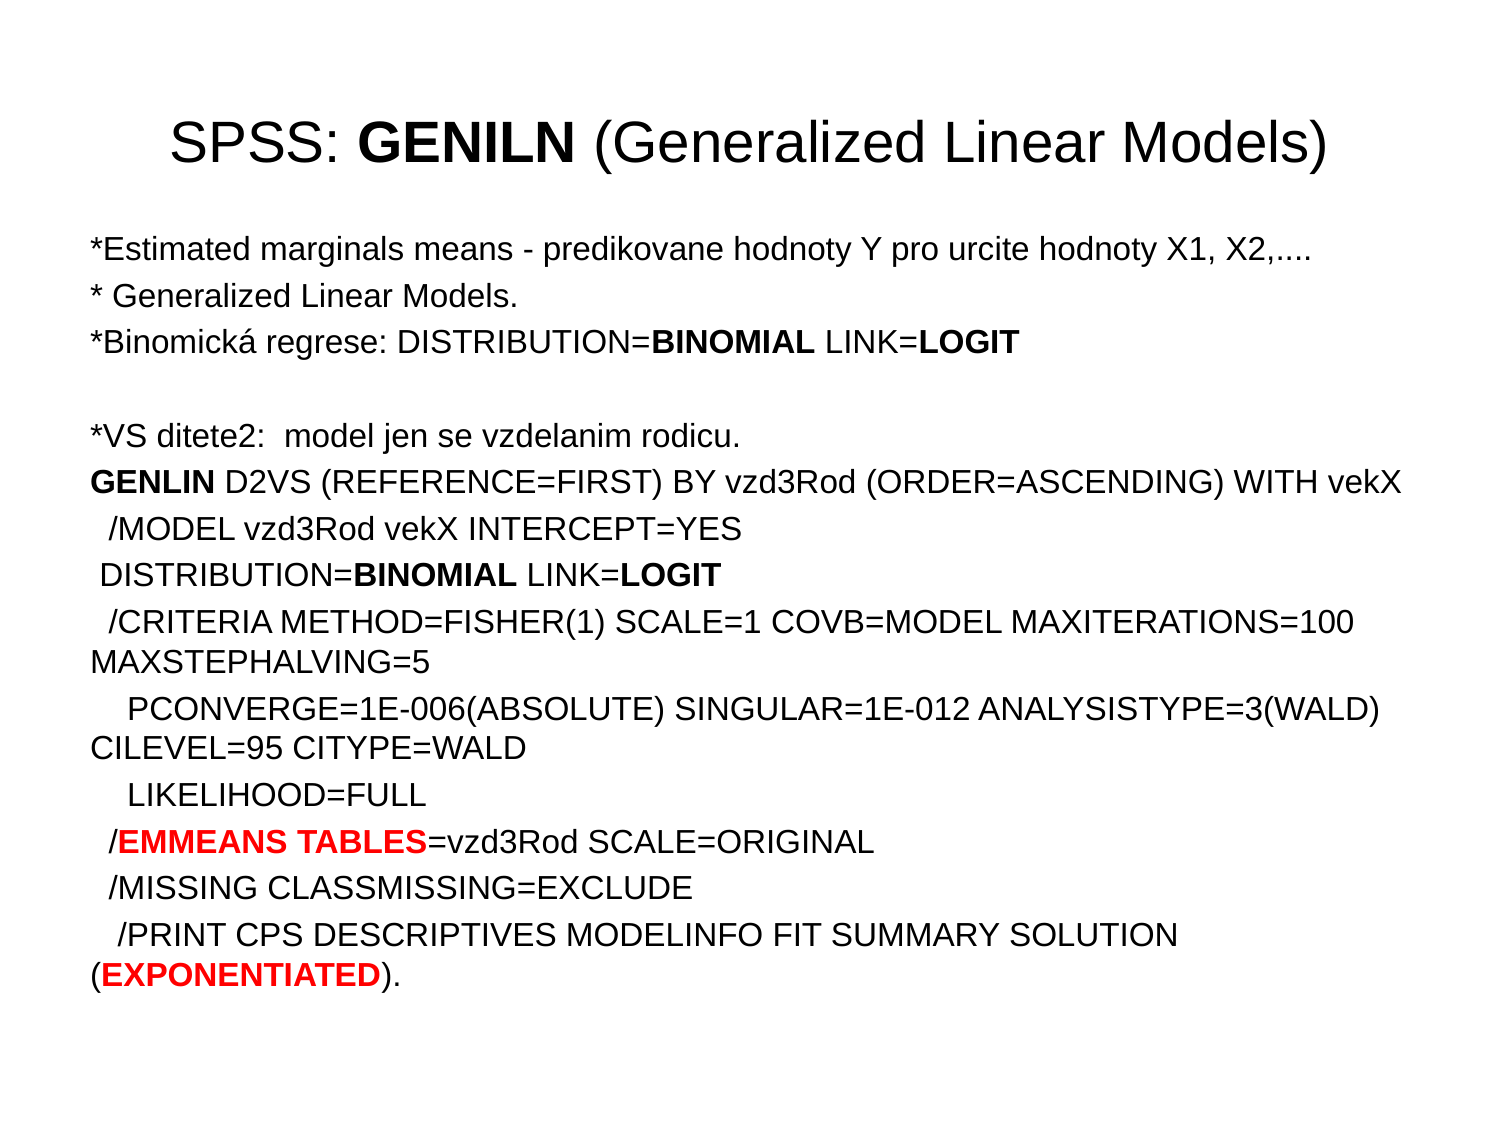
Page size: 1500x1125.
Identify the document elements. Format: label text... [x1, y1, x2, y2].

list *Estimated marginals means - predikovane hodnoty Y pro urcite hodnoty X1, X2,.... * Generalized Linear Models. *Binomická regrese: DISTRIBUTION=BINOMIAL LINK=LOGIT *VS ditete2: model jen se vzdelanim rodicu. GENLIN D2VS (REFERENCE=FIRST) BY vzd3Rod (ORDER=ASCENDING) WITH vekX /MODEL vzd3Rod vekX INTERCEPT=YES DISTRIBUTION=BINOMIAL LINK=LOGIT /CRITERIA METHOD=FISHER(1) SCALE=1 COVB=MODEL MAXITERATIONS=100 MAXSTEPHALVING=5 PCONVERGE=1E-006(ABSOLUTE) SINGULAR=1E-012 ANALYSISTYPE=3(WALD) CILEVEL=95 CITYPE=WALD LIKELIHOOD=FULL /EMMEANS TABLES=vzd3Rod SCALE=ORIGINAL /MISSING CLASSMISSING=EXCLUDE /PRINT CPS DESCRIPTIVES MODELINFO FIT SUMMARY SOLUTION (EXPONENTIATED). [75, 219, 1425, 1059]
title SPSS: GENILN (Generalized Linear Models) [75, 45, 1425, 219]
